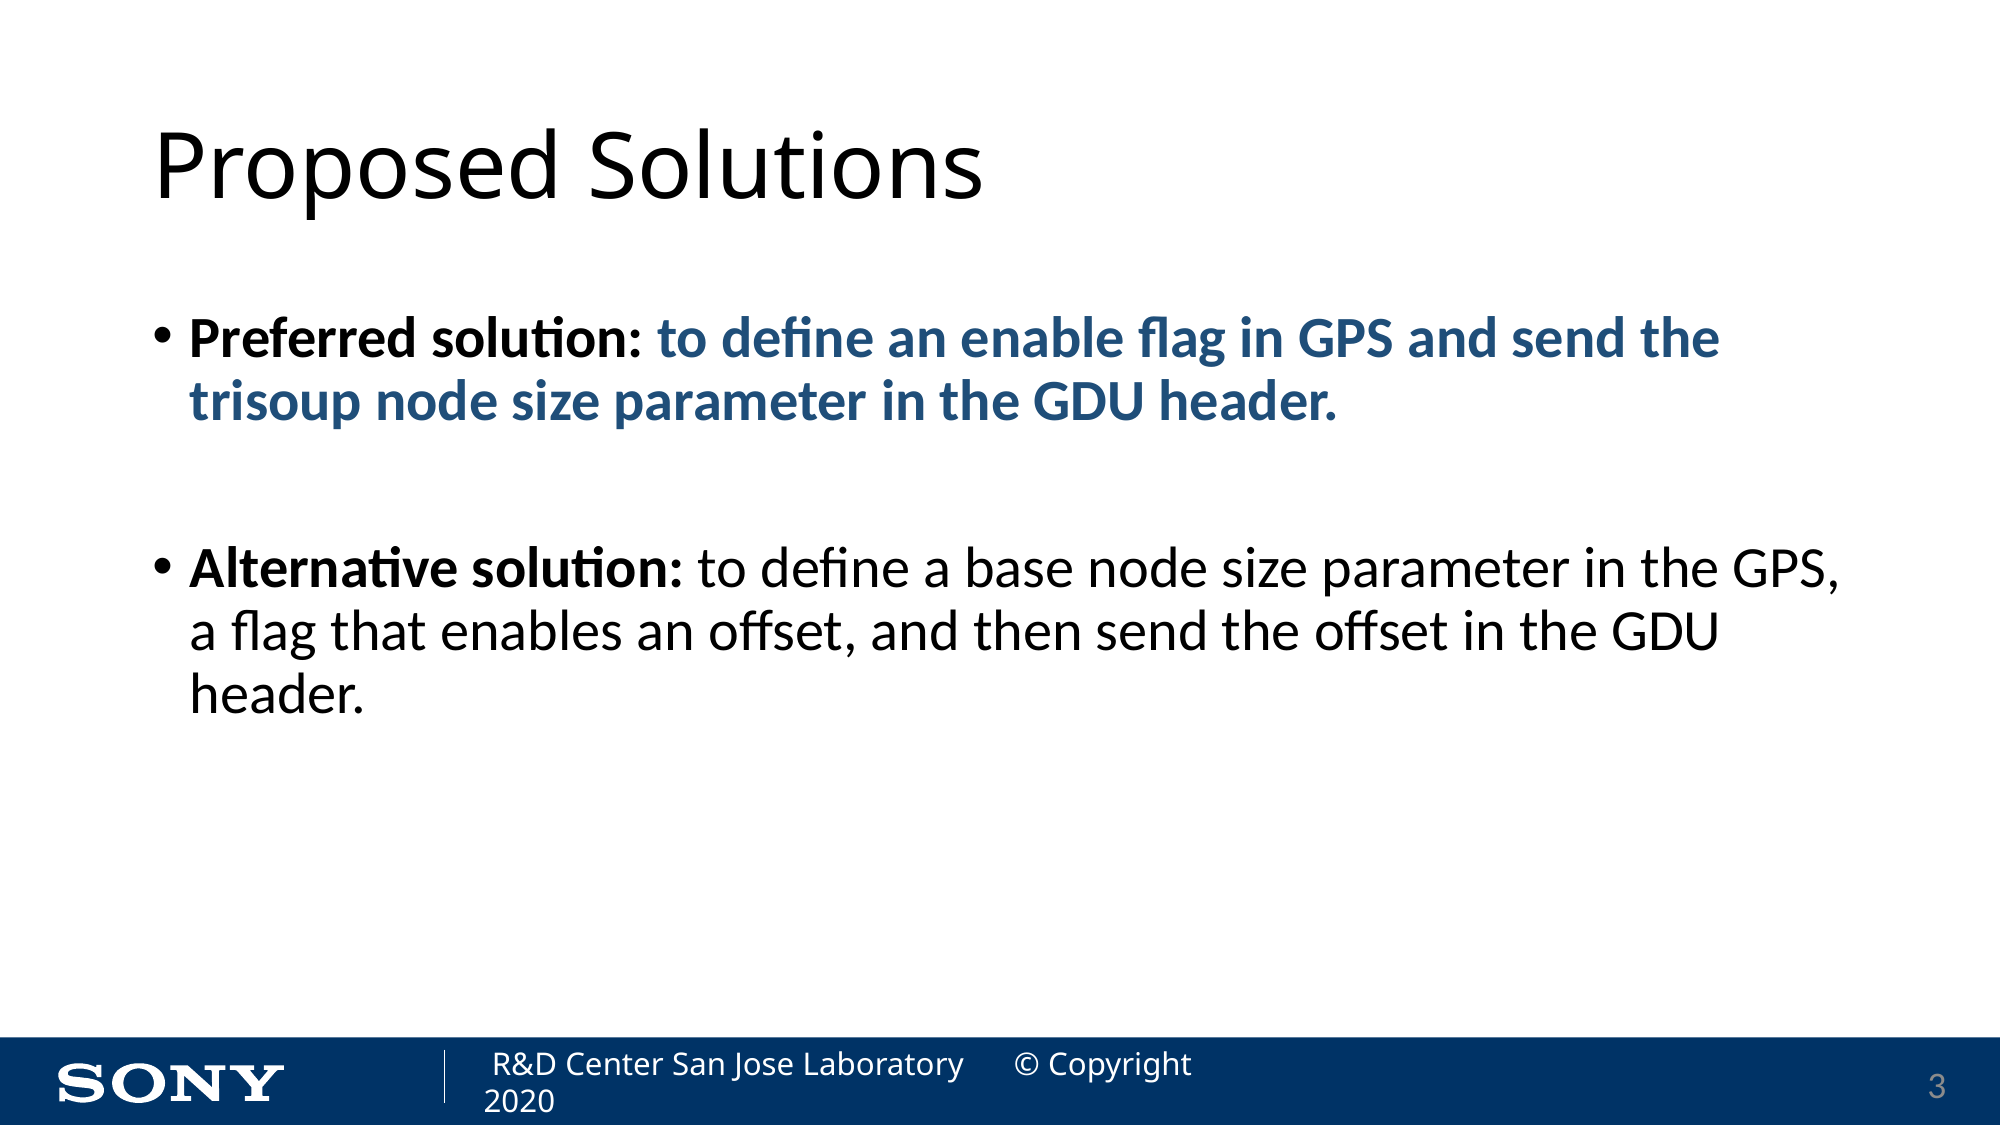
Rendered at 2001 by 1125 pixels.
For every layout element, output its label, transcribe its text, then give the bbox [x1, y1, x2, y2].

list Preferred solution: to define an enable flag in GPS and send the trisoup node size parameter in the GDU header. Alternative solution: to define a base node size parameter in the GPS, a flag that enables an offset, and then send the offset in the GDU header. [137, 299, 1863, 759]
slide_number 3 [1511, 1053, 1962, 1114]
title Proposed Solutions [137, 59, 1863, 278]
